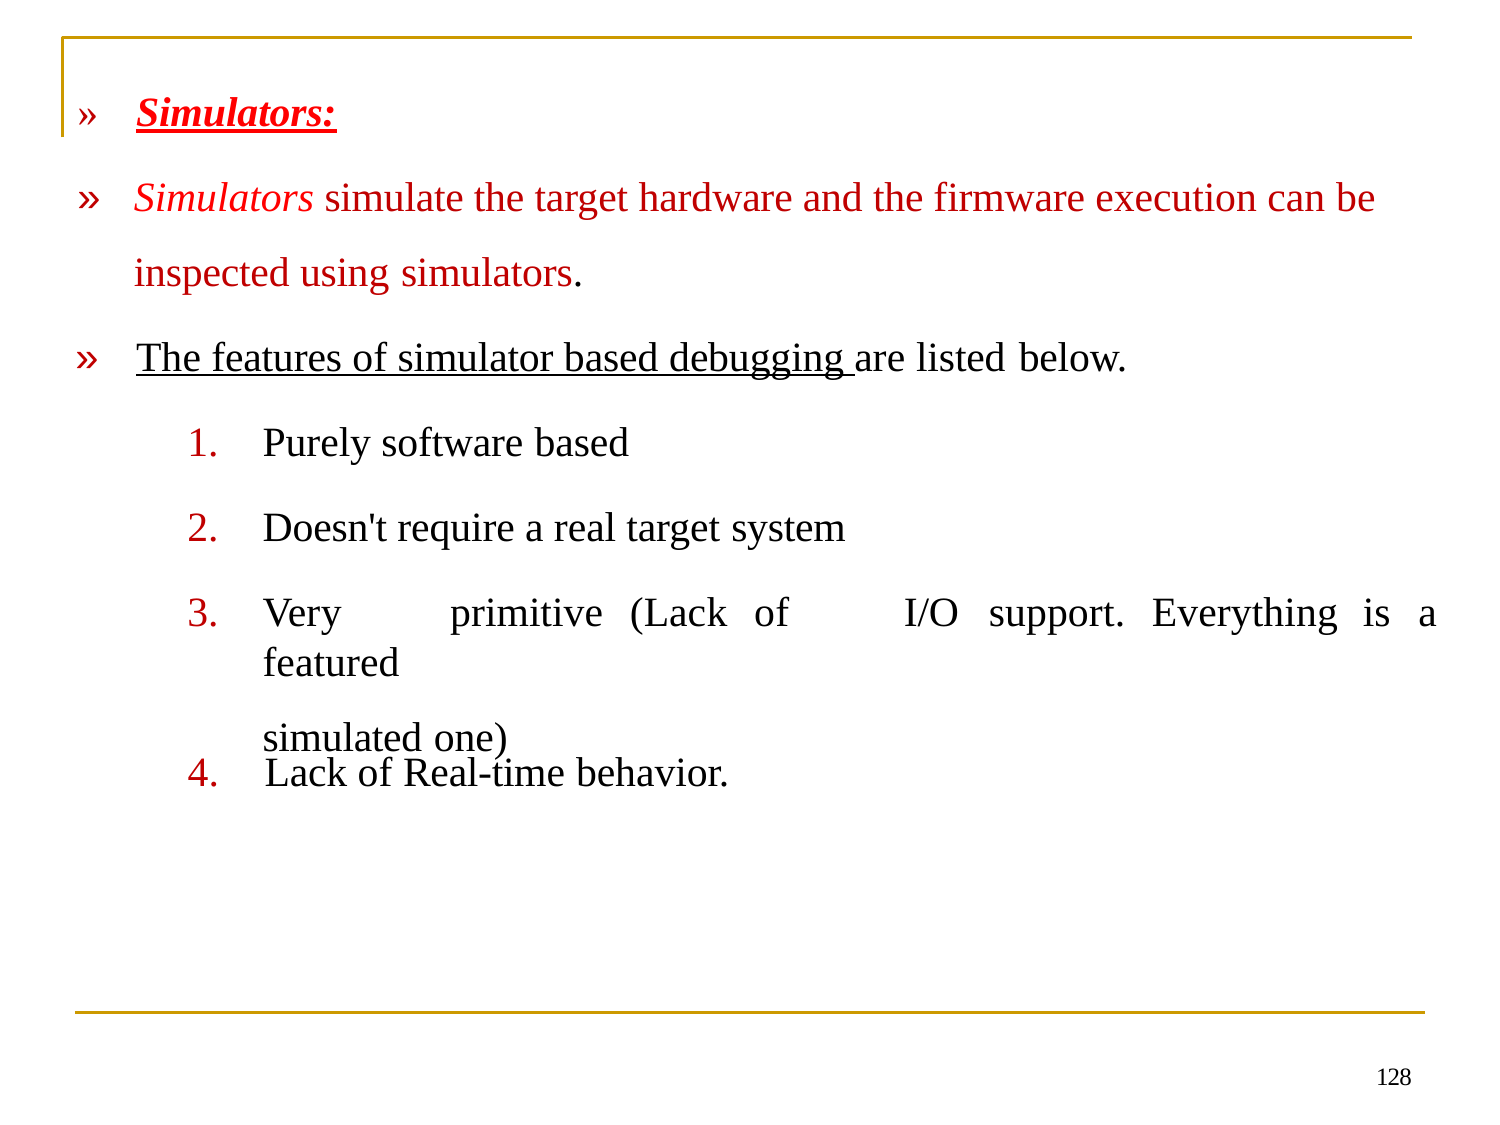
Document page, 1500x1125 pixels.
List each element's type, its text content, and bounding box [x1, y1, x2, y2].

text_box 128 [1369, 1061, 1417, 1091]
text_box 4. Lack of Real-time behavior. [185, 743, 734, 796]
text_box Purely software based Doesn't require a real target system Very primitive (Lack of featured simulated one) [185, 413, 878, 761]
text_box I/O support. Everything is a [901, 583, 1437, 636]
text_box » Simulators: » Simulators simulate the target hardware and the firmware execution can be inspected using simulators. » The features of simulator based debugging are listed below. [75, 82, 1438, 380]
